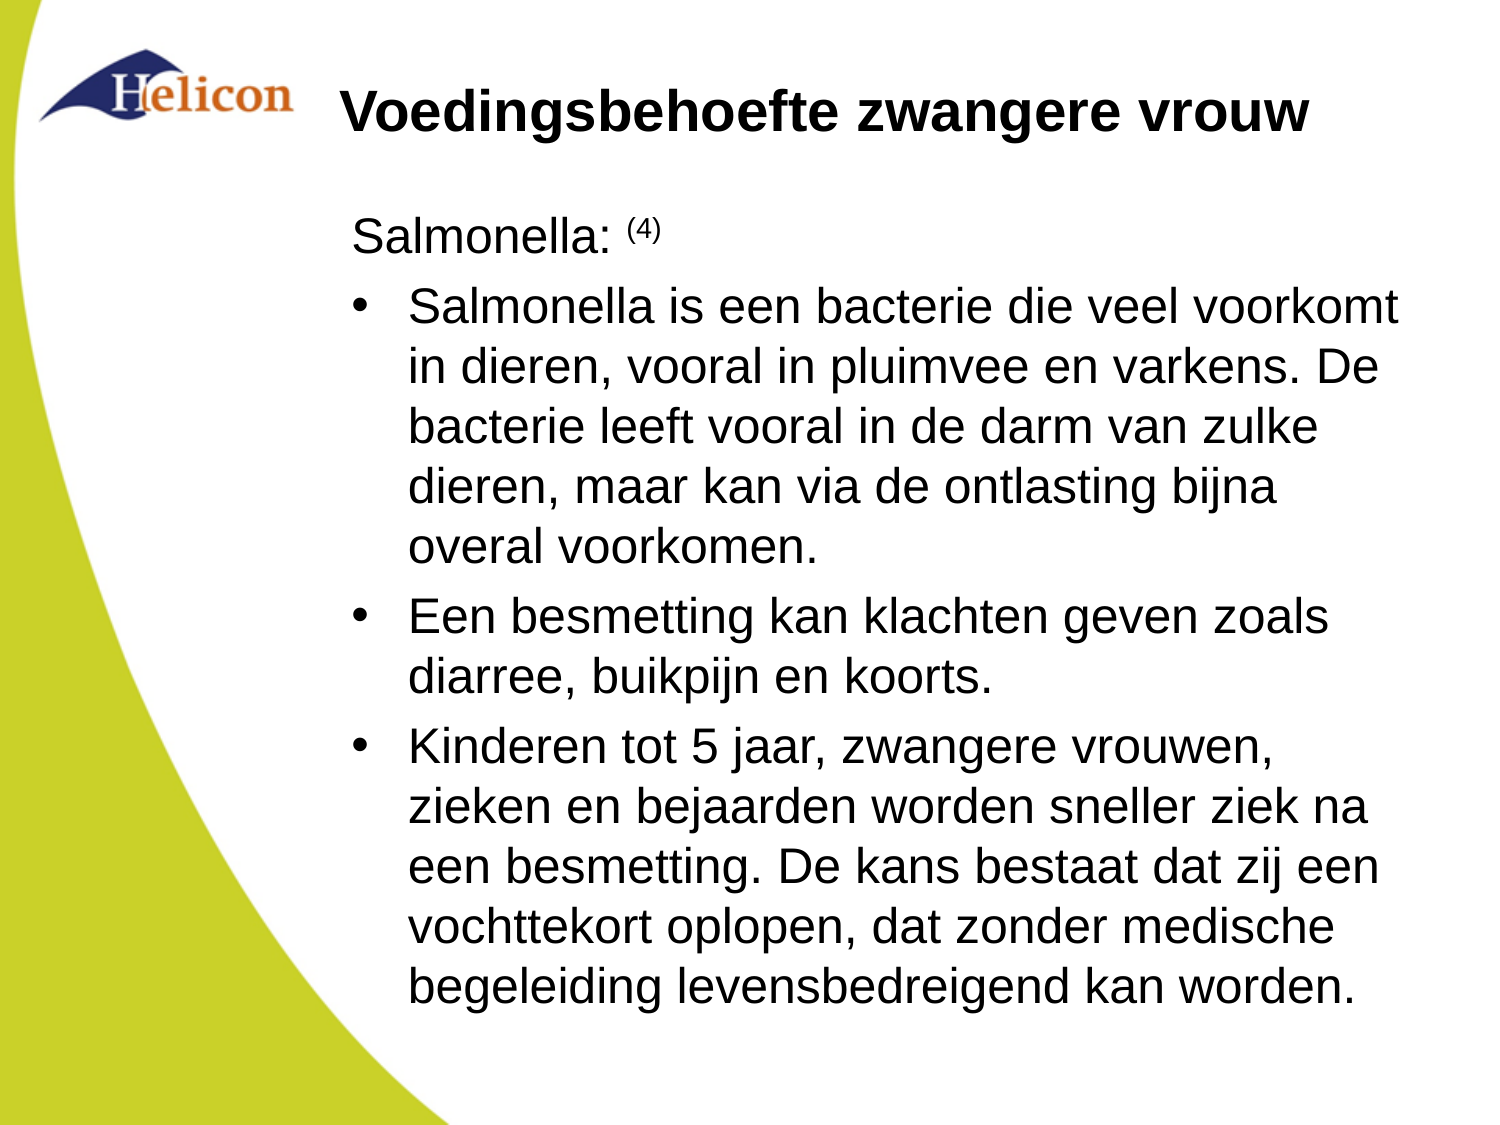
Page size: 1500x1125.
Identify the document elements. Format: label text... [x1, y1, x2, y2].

title Voedingsbehoefte zwangere vrouw [324, 54, 1415, 161]
list Salmonella: (4) Salmonella is een bacterie die veel voorkomt in dieren, vooral in pluimvee en varkens. De bacterie leeft vooral in de darm van zulke dieren, maar kan via de ontlasting bijna overal voorkomen. Een besmetting kan klachten geven zoals diarree, buikpijn en koorts. Kinderen tot 5 jaar, zwangere vrouwen, zieken en bejaarden worden sneller ziek na een besmetting. De kans bestaat dat zij een vochttekort oplopen, dat zonder medische begeleiding levensbedreigend kan worden. [336, 196, 1425, 1005]
picture [0, 0, 1500, 1125]
